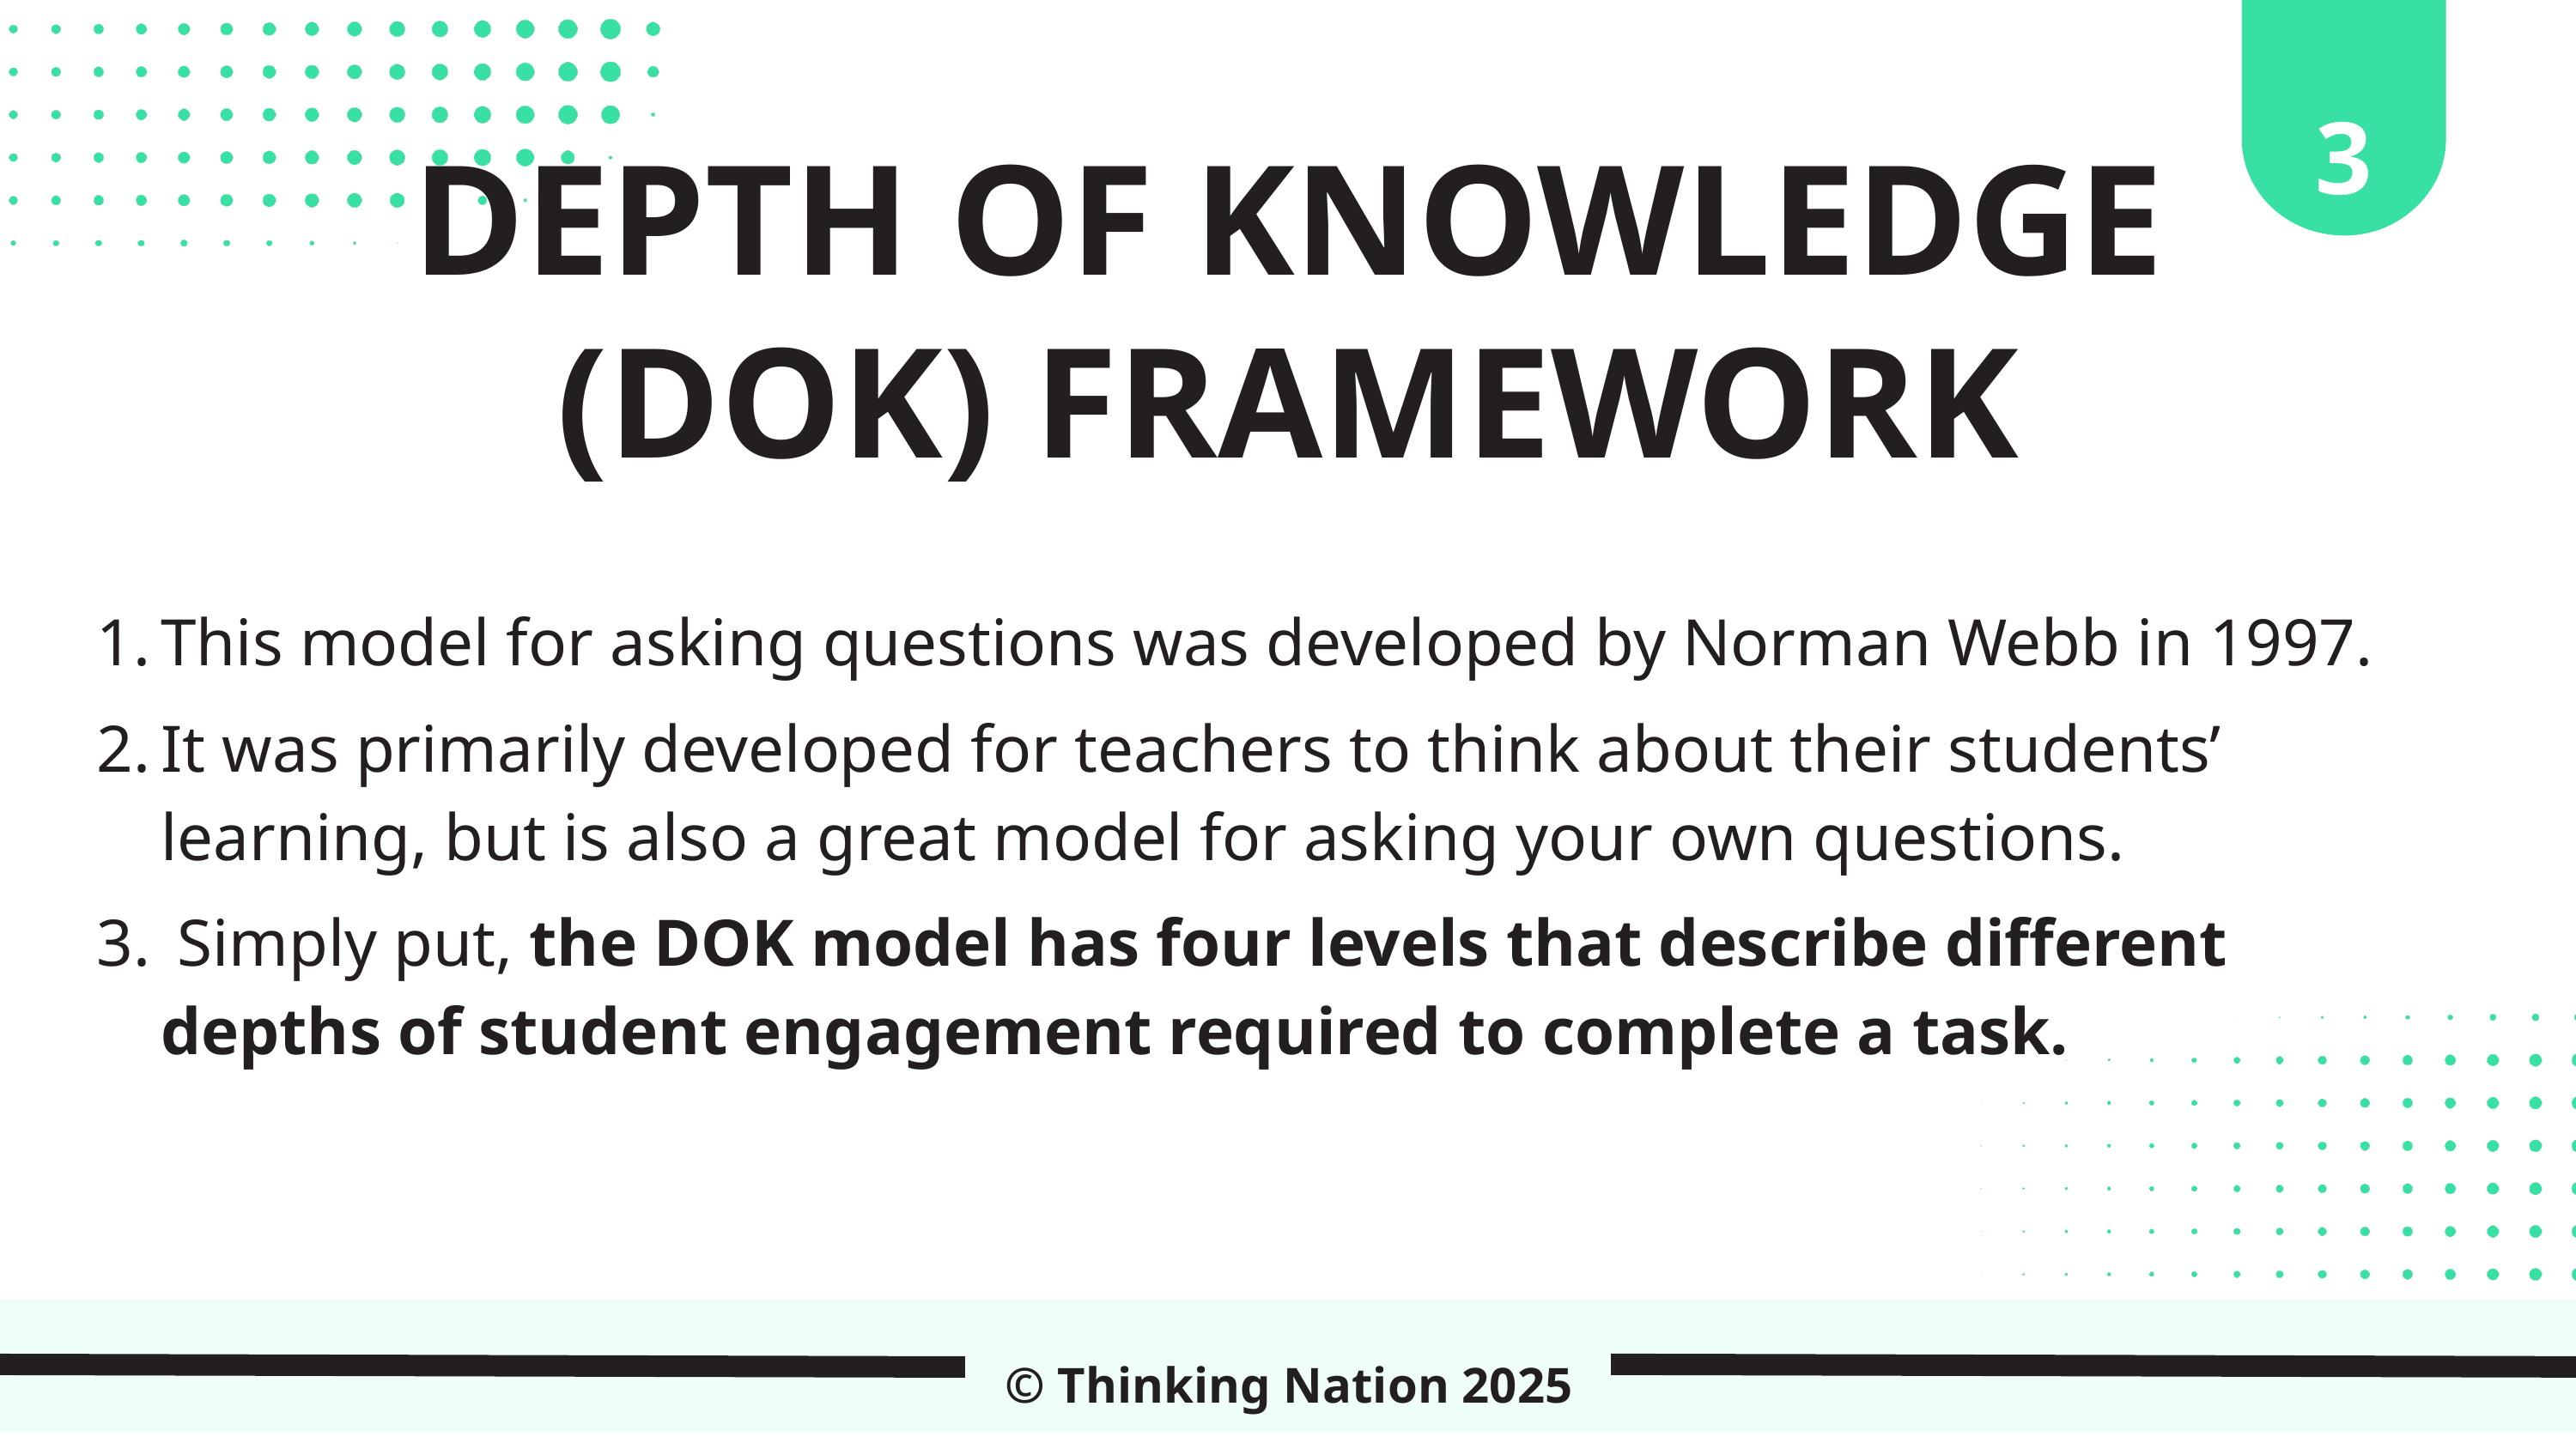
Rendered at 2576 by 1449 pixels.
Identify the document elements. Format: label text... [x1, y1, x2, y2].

text_box This model for asking questions was developed by Norman Webb in 1997. It was primarily developed for teachers to think about their students’ learning, but is also a great model for asking your own questions. Simply put, the DOK model has four levels that describe different depths of student engagement required to complete a task. [96, 590, 2415, 1068]
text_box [0, 1299, 2576, 1433]
text_box [0, 0, 660, 246]
text_box DEPTH OF KNOWLEDGE (DOK) FRAMEWORK [359, 123, 2216, 488]
text_box [1938, 1013, 2576, 1299]
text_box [2233, 0, 2455, 236]
